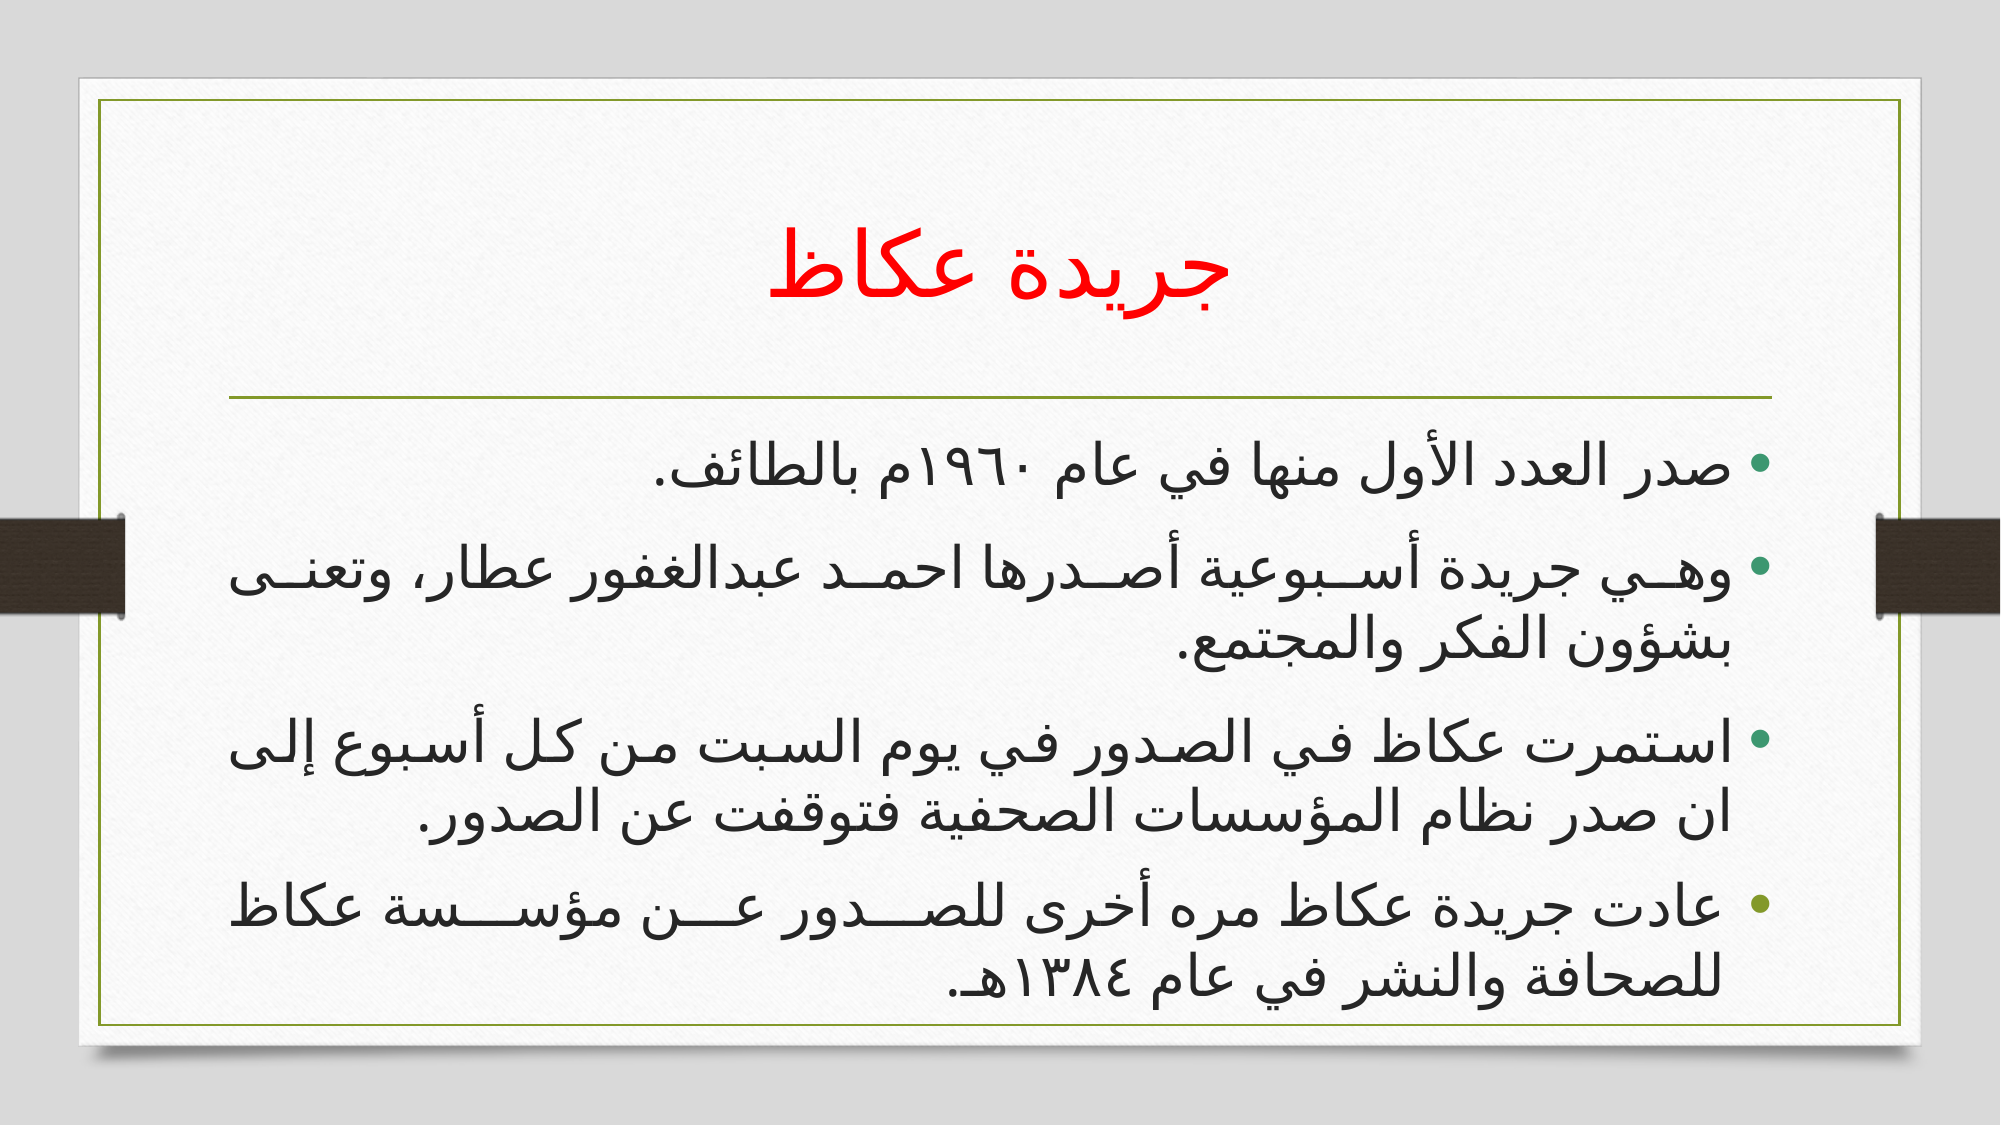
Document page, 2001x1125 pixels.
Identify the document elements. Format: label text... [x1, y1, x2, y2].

picture [0, 0, 2001, 1125]
list صدر العدد الأول منها في عام ١٩٦٠م بالطائف. وهي جريدة أسبوعية أصدرها احمد عبدالغفور عطار، وتعنى بشؤون الفكر والمجتمع. استمرت عكاظ في الصدور في يوم السبت من كل أسبوع إلى ان صدر نظام المؤسسات الصحفية فتوقفت عن الصدور. عادت جريدة عكاظ مره أخرى للصدور عن مؤسسة عكاظ للصحافة والنشر في عام ١٣٨٤هـ. [212, 419, 1788, 964]
title جريدة عكاظ [212, 161, 1788, 375]
